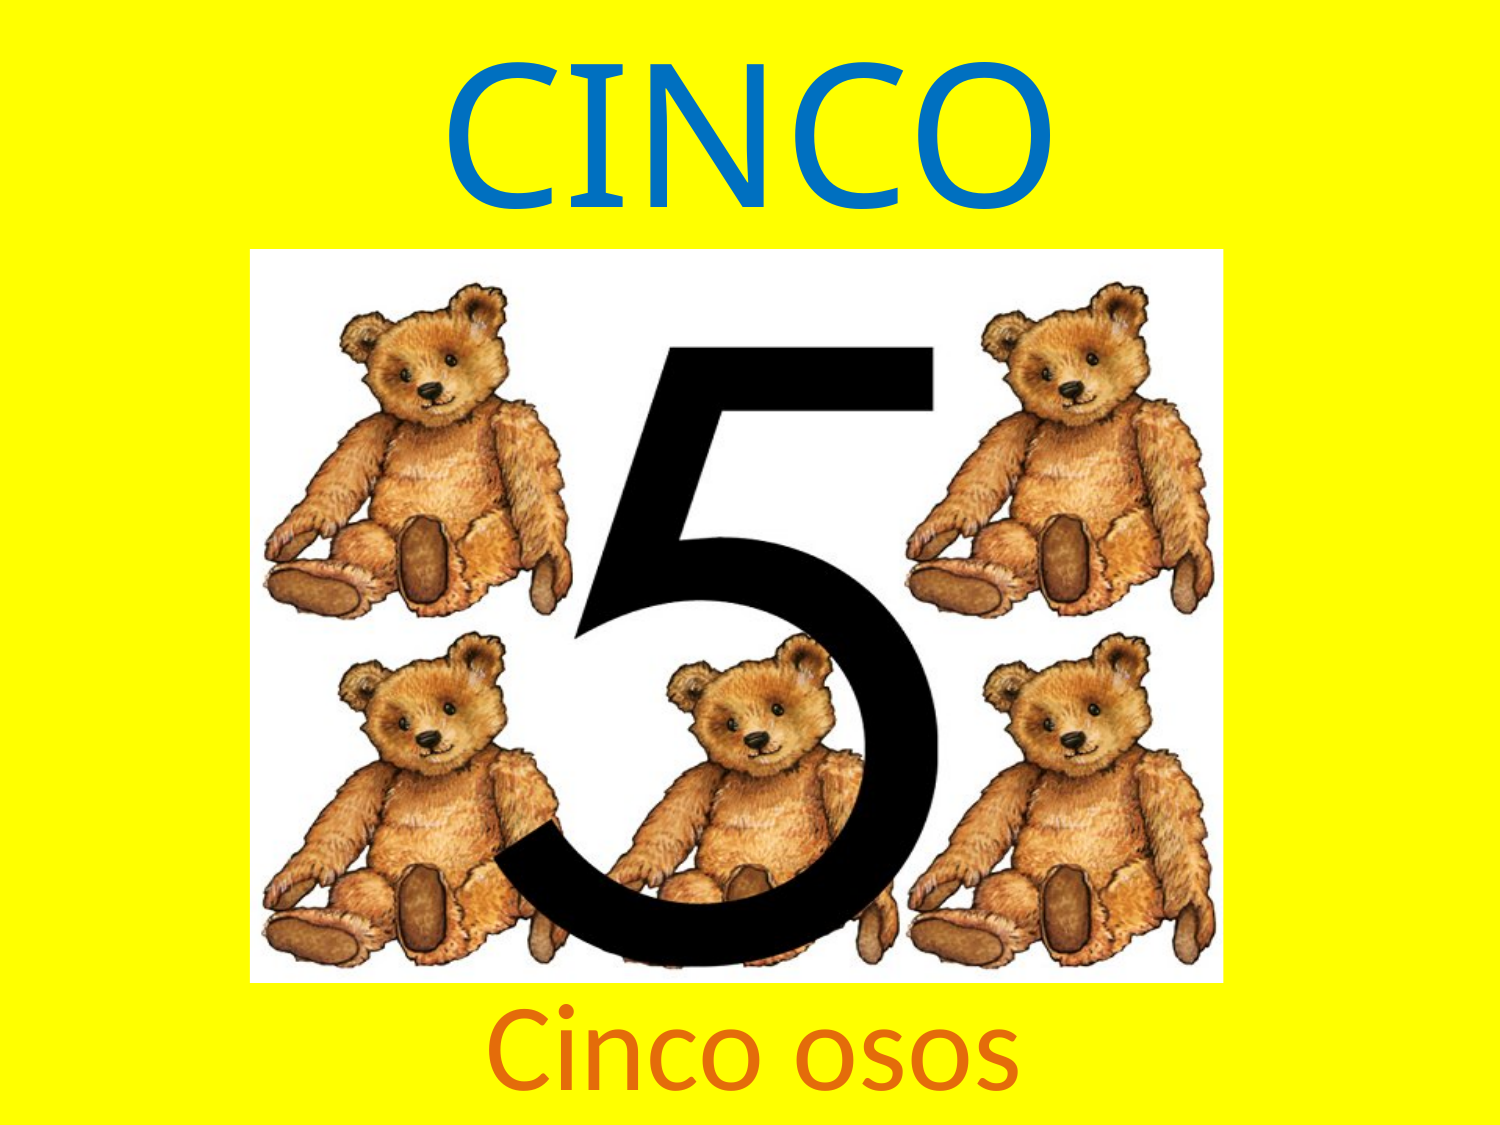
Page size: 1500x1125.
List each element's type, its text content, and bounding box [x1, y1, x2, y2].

subtitle CINCO [225, 0, 1275, 288]
text_box Cinco osos [399, 991, 1108, 1124]
picture [249, 249, 1224, 983]
